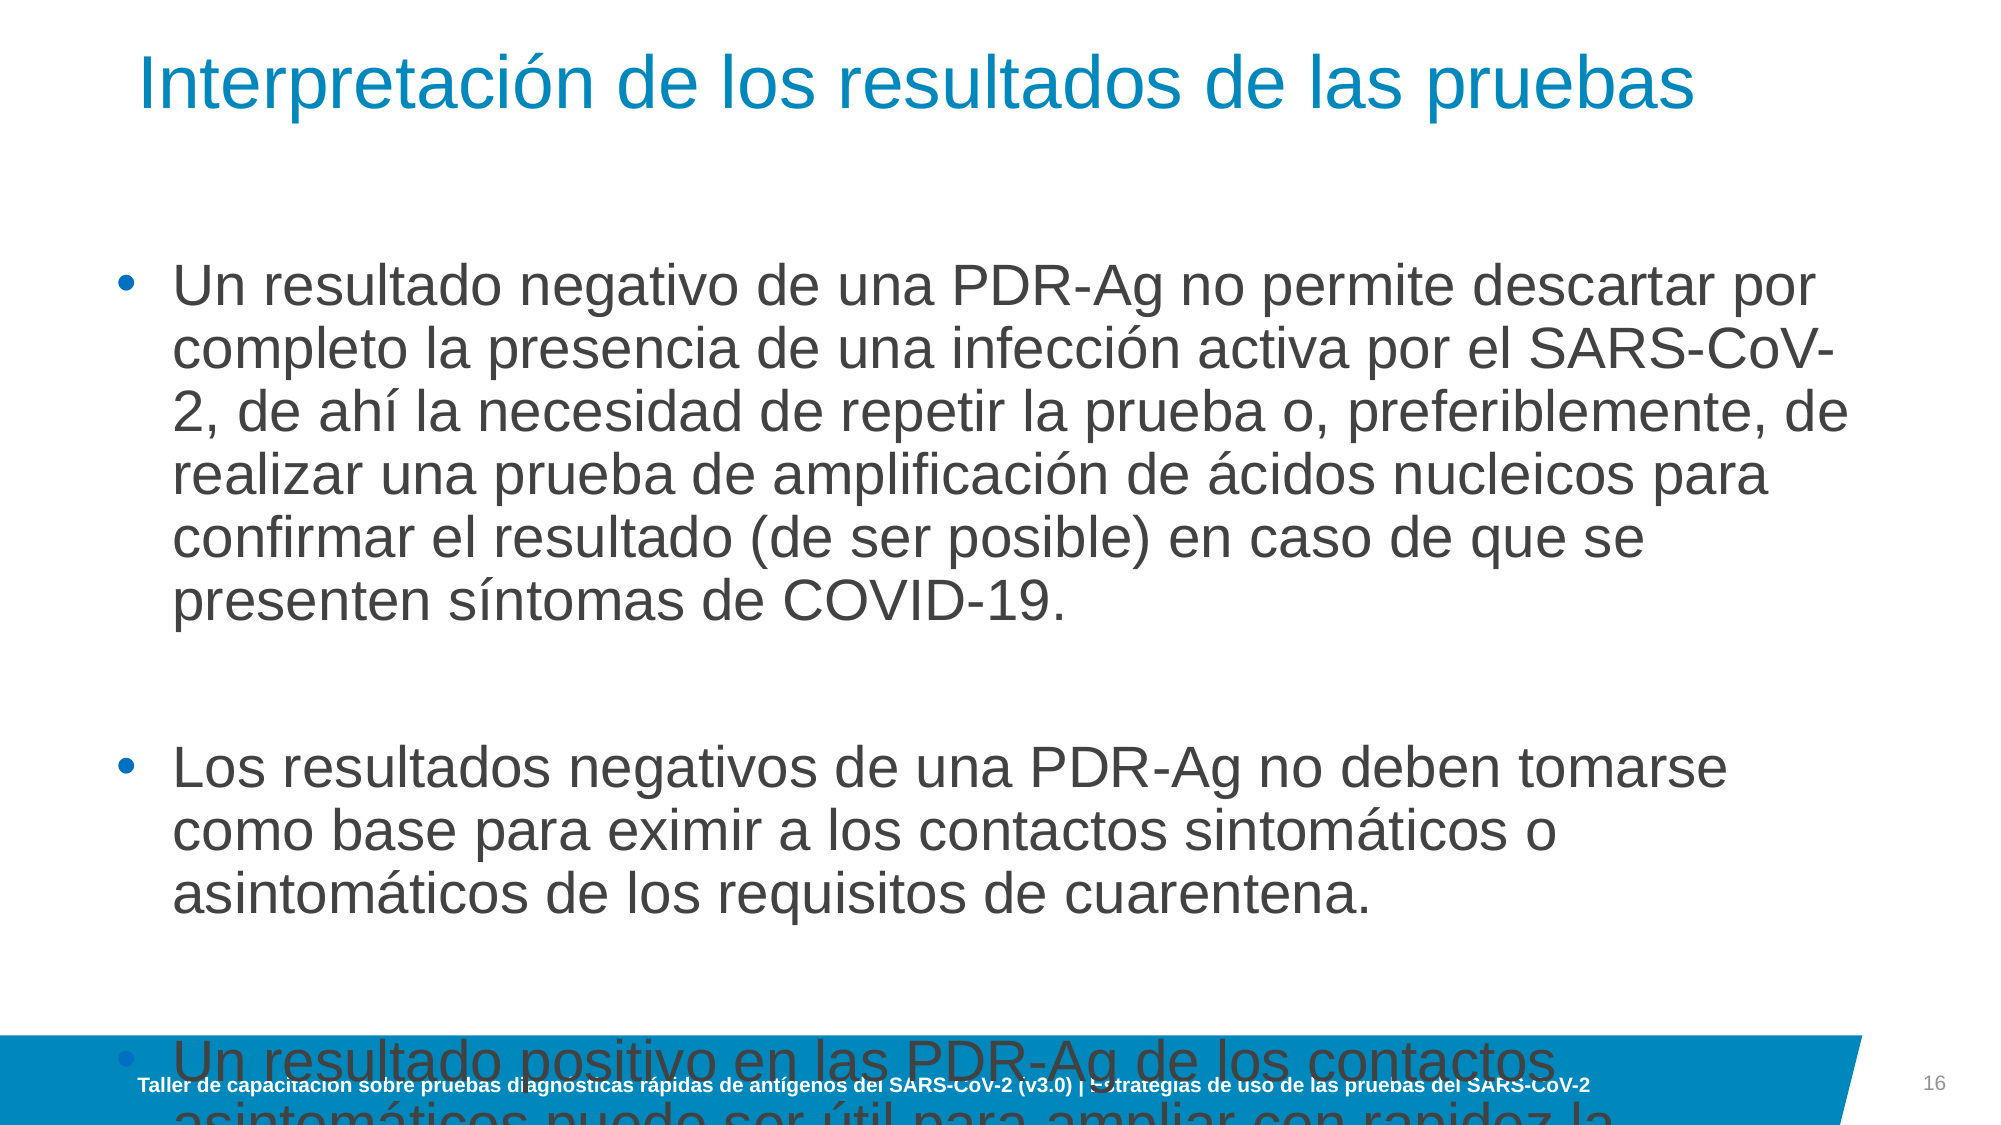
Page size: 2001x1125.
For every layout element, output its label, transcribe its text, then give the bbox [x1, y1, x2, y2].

slide_number 16 [1862, 1035, 1947, 1125]
title Interpretación de los resultados de las pruebas [137, 59, 1863, 156]
footer Taller de capacitación sobre pruebas diagnósticas rápidas de antígenos del SARS-CoV-2 (v3.0) | Estrategias de uso de las pruebas del SARS-CoV-2 [137, 1042, 1755, 1125]
list Un resultado negativo de una PDR-Ag no permite descartar por completo la presencia de una infección activa por el SARS-CoV-2, de ahí la necesidad de repetir la prueba o, preferiblemente, de realizar una prueba de amplificación de ácidos nucleicos para confirmar el resultado (de ser posible) en caso de que se presenten síntomas de COVID-19. Los resultados negativos de una PDR-Ag no deben tomarse como base para eximir a los contactos sintomáticos o asintomáticos de los requisitos de cuarentena. Un resultado positivo en las PDR-Ag de los contactos asintomáticos puede ser útil para ampliar con rapidez la localización de contactos. En el caso de las PDR-Ag que cumplen los criterios mínimos de rendimiento establecidos por la OMS, los resultados positivos indican que hay una infección activa por el SARS-CoV-2 cuando se utilizan en entornos en los que el SARS-CoV-2 está muy extendido. [101, 156, 1902, 984]
